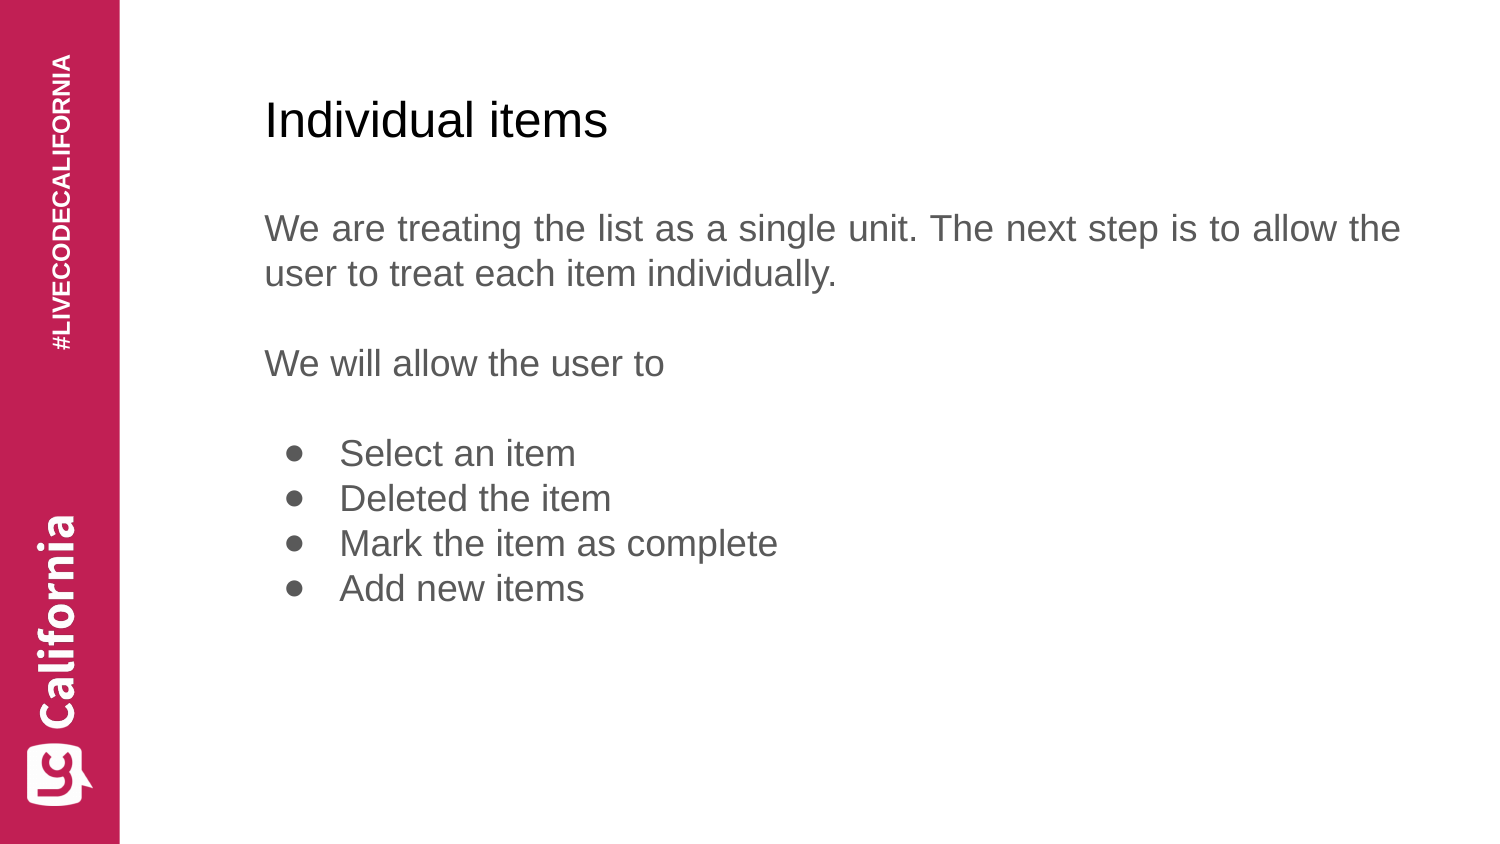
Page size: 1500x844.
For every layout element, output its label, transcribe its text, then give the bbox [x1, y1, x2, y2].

title Individual items [249, 72, 1417, 167]
list We are treating the list as a single unit. The next step is to allow the user to treat each item individually. We will allow the user to Select an item Deleted the item Mark the item as complete Add new items [249, 189, 1417, 778]
picture [0, 0, 120, 844]
